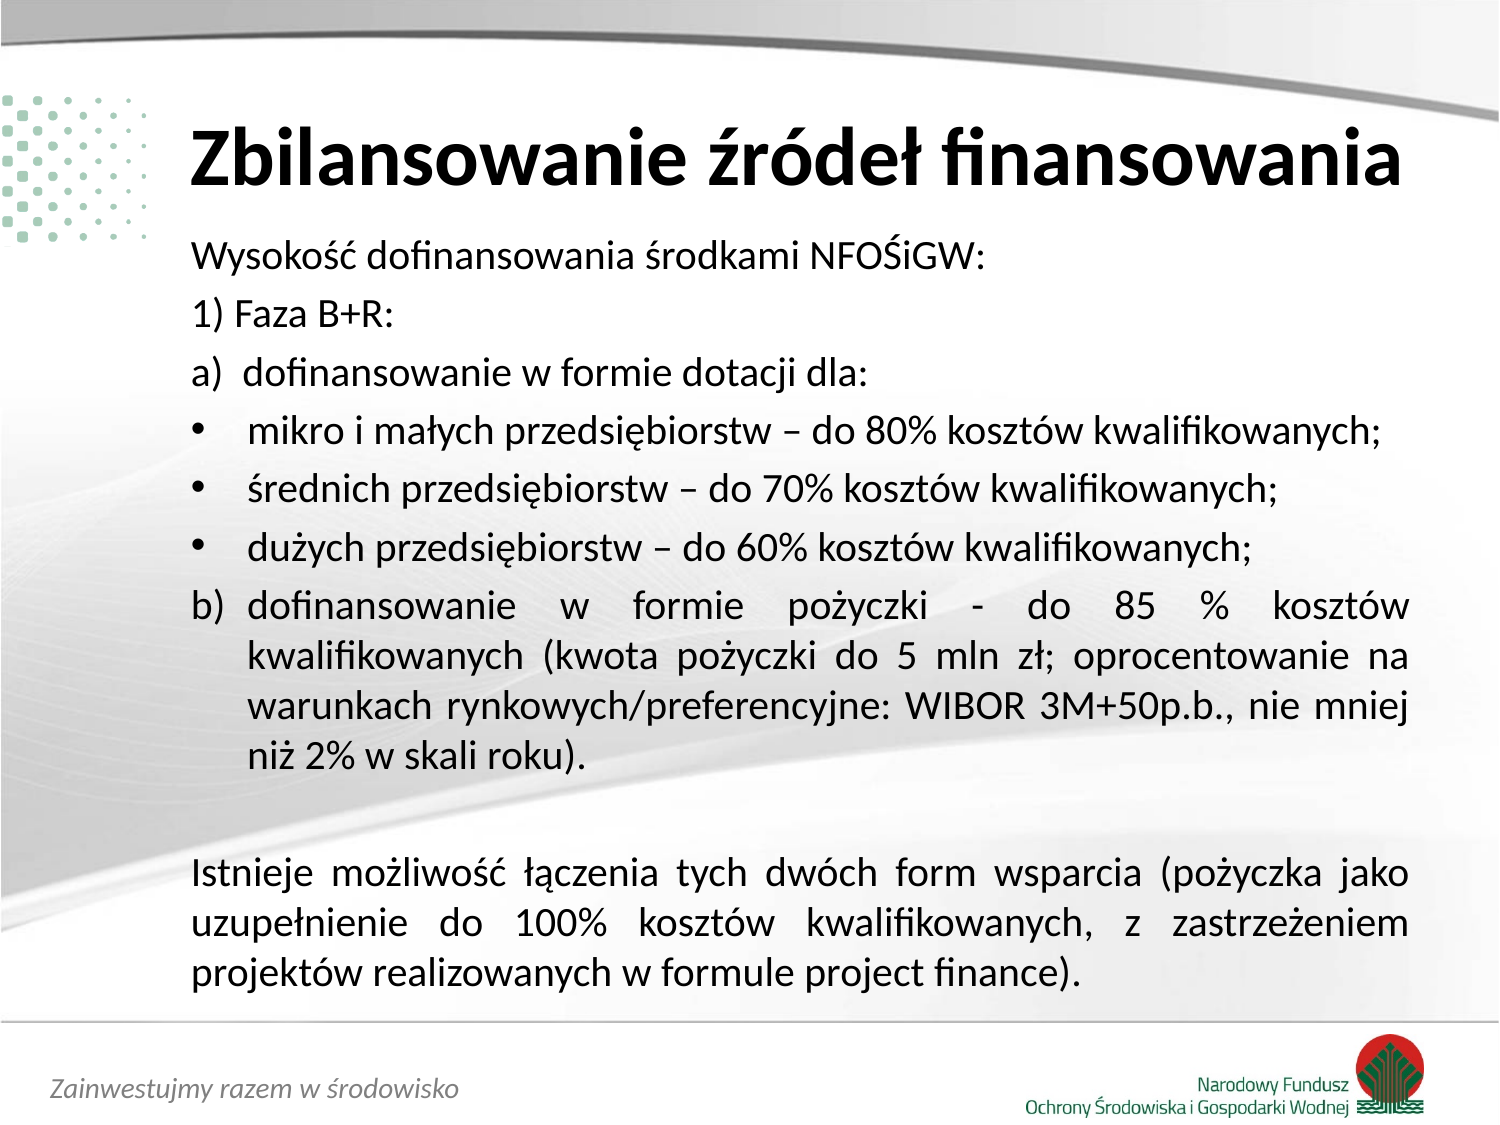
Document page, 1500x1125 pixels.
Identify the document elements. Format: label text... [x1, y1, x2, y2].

picture [1026, 1034, 1424, 1118]
picture [0, 0, 1499, 1023]
list Wysokość dofinansowania środkami NFOŚiGW: 1) Faza B+R: a) dofinansowanie w formie dotacji dla: mikro i małych przedsiębiorstw – do 80% kosztów kwalifikowanych; średnich przedsiębiorstw – do 70% kosztów kwalifikowanych; dużych przedsiębiorstw – do 60% kosztów kwalifikowanych; b) dofinansowanie w formie pożyczki - do 85 % kosztów kwalifikowanych (kwota pożyczki do 5 mln zł; oprocentowanie na warunkach rynkowych/preferencyjne: WIBOR 3M+50p.b., nie mniej niż 2% w skali roku). Istnieje możliwość łączenia tych dwóch form wsparcia (pożyczka jako uzupełnienie do 100% kosztów kwalifikowanych, z zastrzeżeniem projektów realizowanych w formule project finance). [175, 219, 1425, 1012]
title Zbilansowanie źródeł finansowania [175, 58, 1425, 219]
